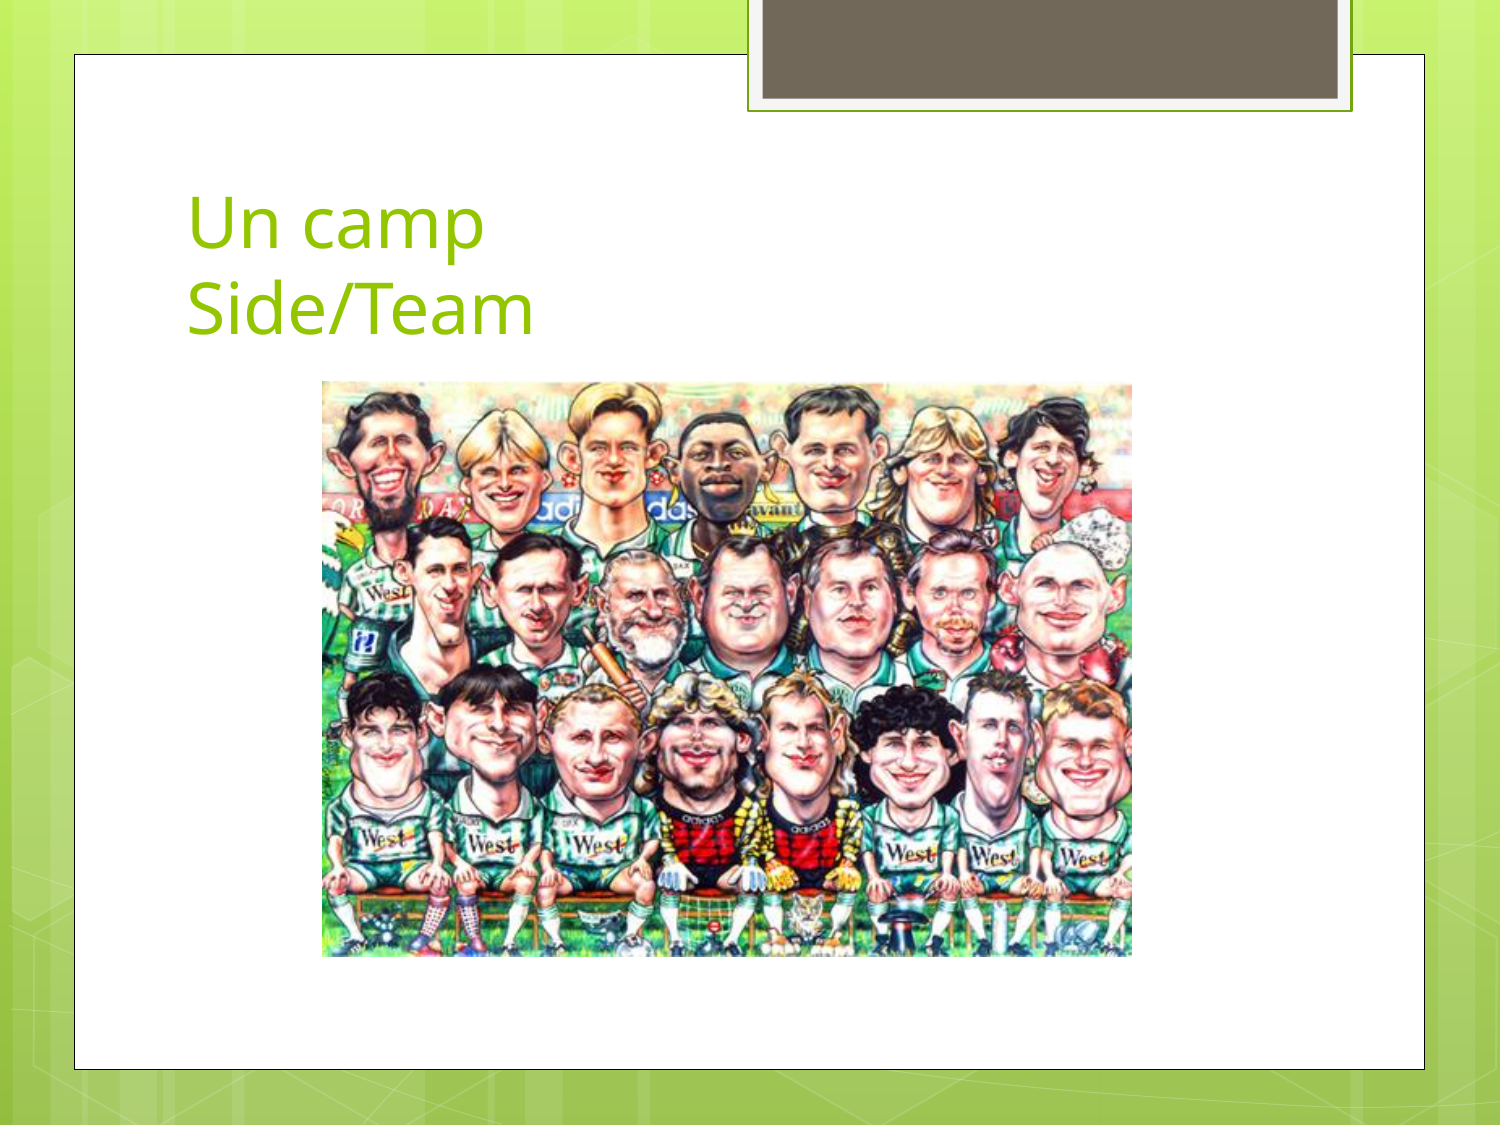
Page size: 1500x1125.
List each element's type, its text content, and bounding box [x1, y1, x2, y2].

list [170, 380, 1284, 958]
title Un camp Side/Team [171, 168, 1324, 357]
